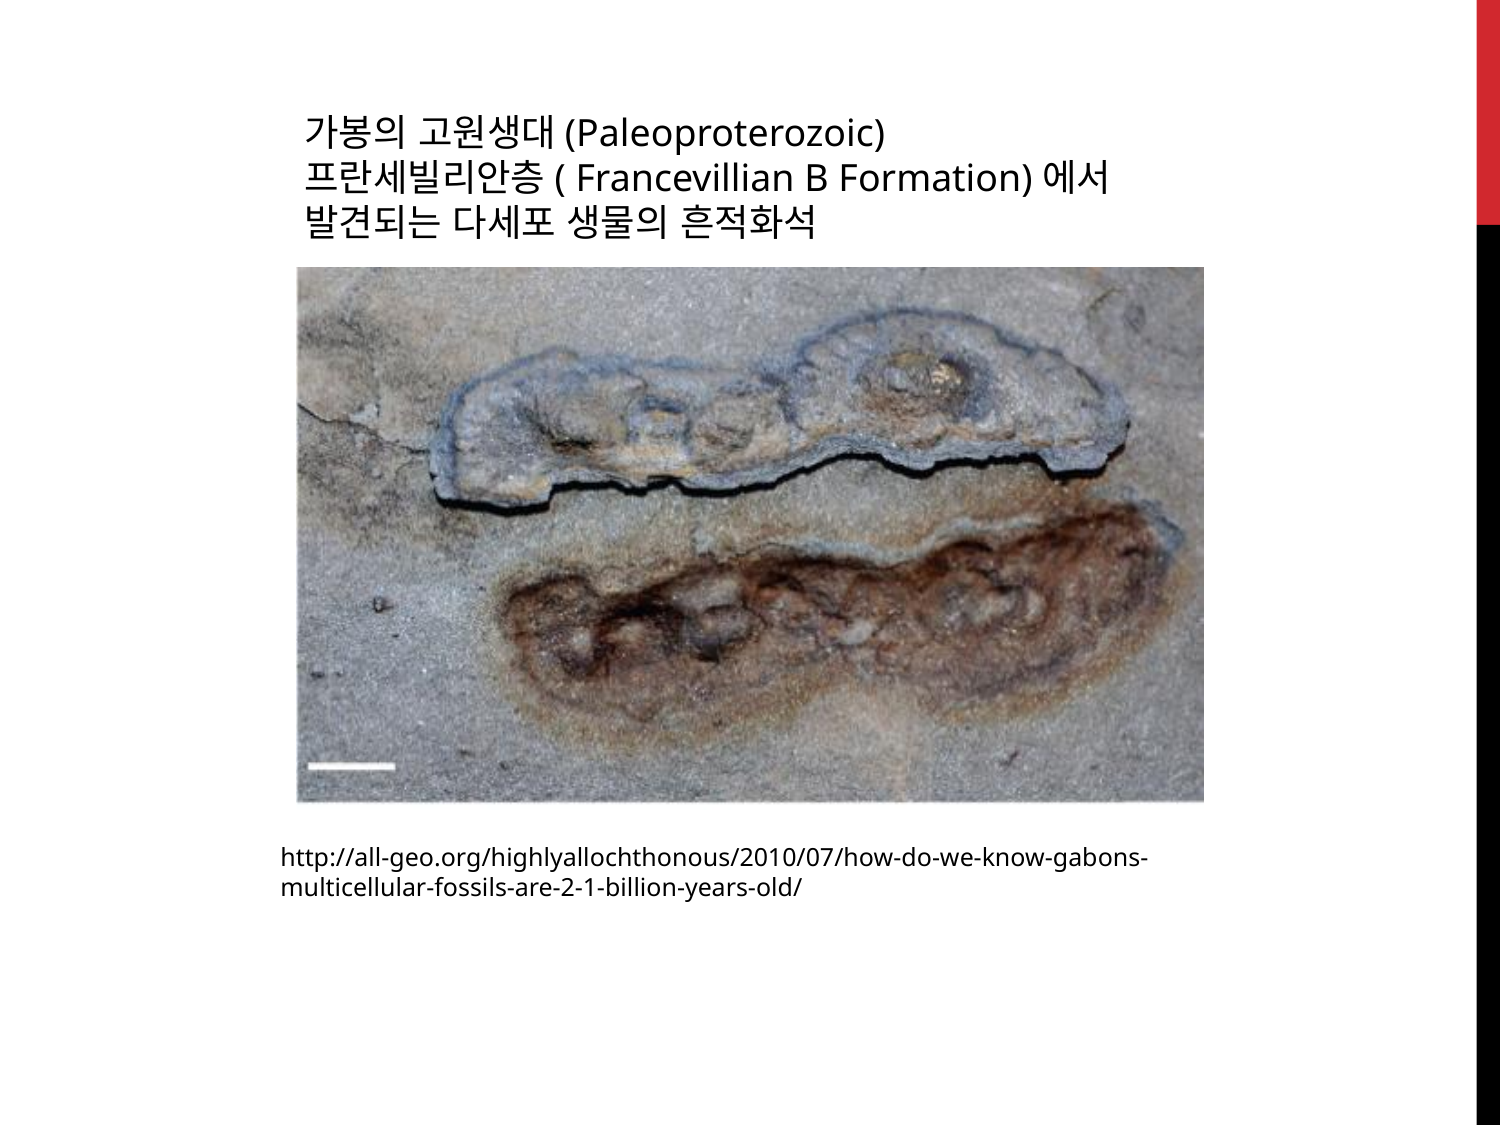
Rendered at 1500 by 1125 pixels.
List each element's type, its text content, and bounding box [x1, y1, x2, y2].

picture [295, 266, 1205, 811]
text_box 가봉의 고원생대(Paleoproterozoic) 프란세빌리안층( Francevillian B Formation)에서 발견되는 다세포 생물의 흔적화석 [289, 101, 1141, 252]
text_box http://all-geo.org/highlyallochthonous/2010/07/how-do-we-know-gabons-multicellular-fossils-are-2-1-billion-years-old/ [265, 834, 1294, 909]
